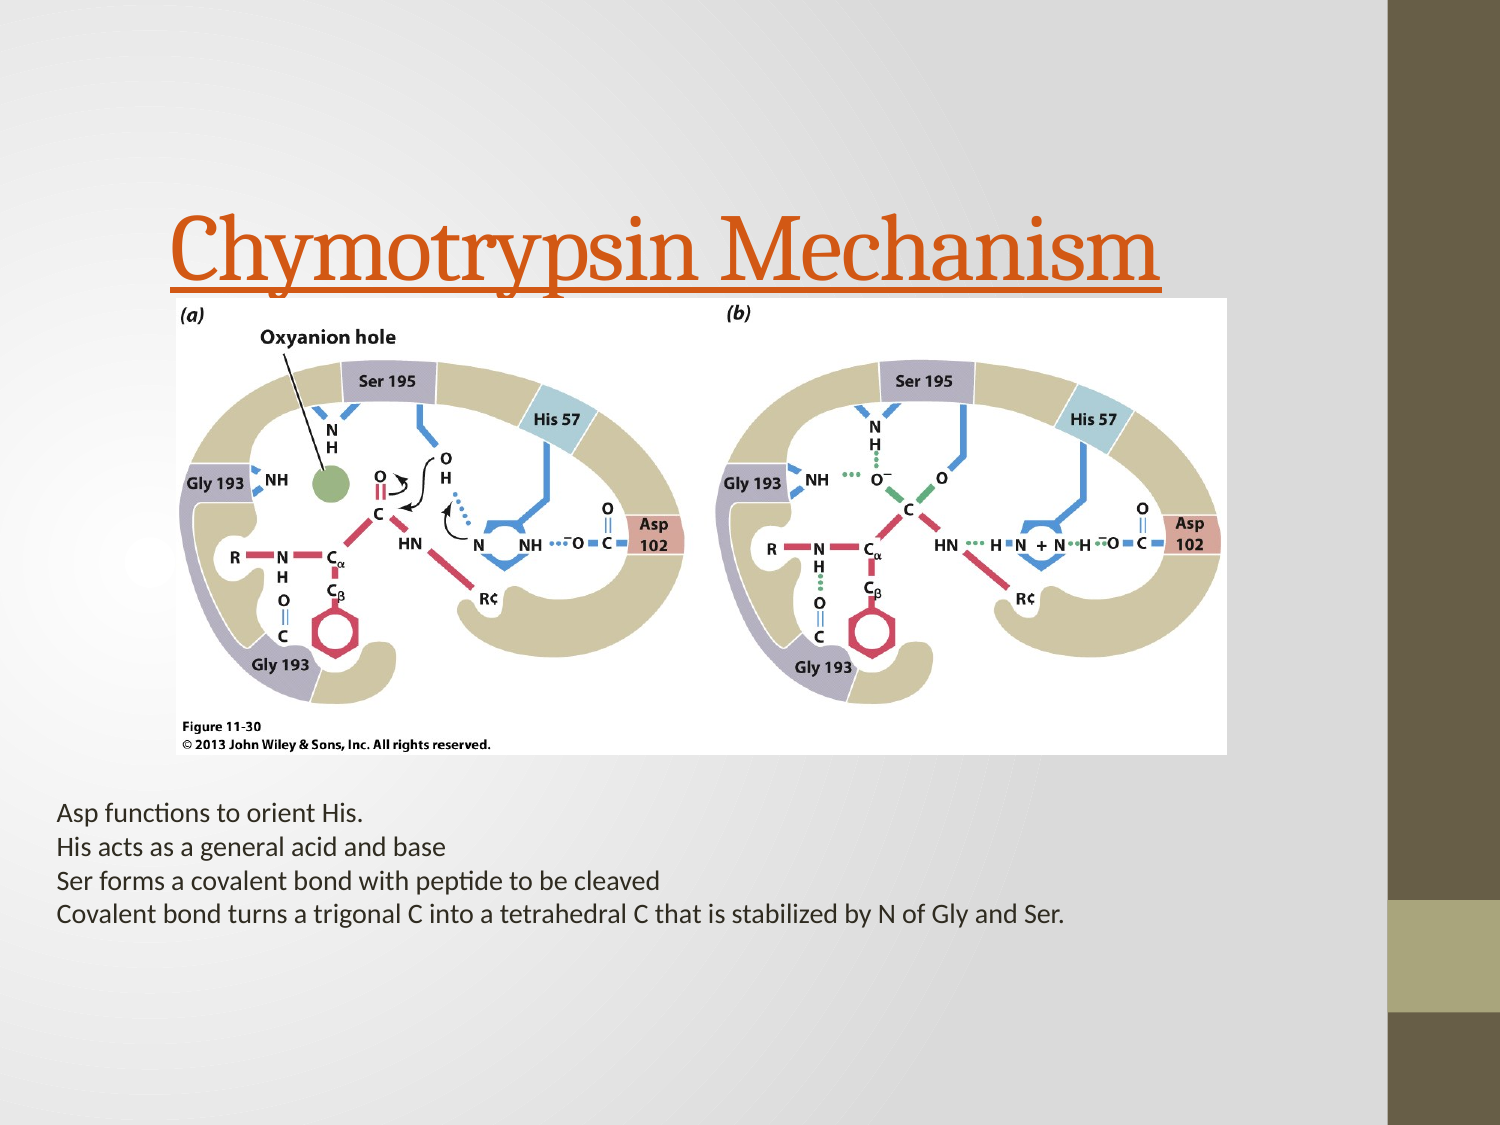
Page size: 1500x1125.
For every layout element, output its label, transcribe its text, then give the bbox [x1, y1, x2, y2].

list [175, 298, 1227, 755]
text_box Asp functions to orient His. His acts as a general acid and base Ser forms a covalent bond with peptide to be cleaved Covalent bond turns a trigonal C into a tetrahedral C that is stabilized by N of Gly and Ser. [41, 786, 1329, 937]
title Chymotrypsin Mechanism [155, 185, 1348, 299]
